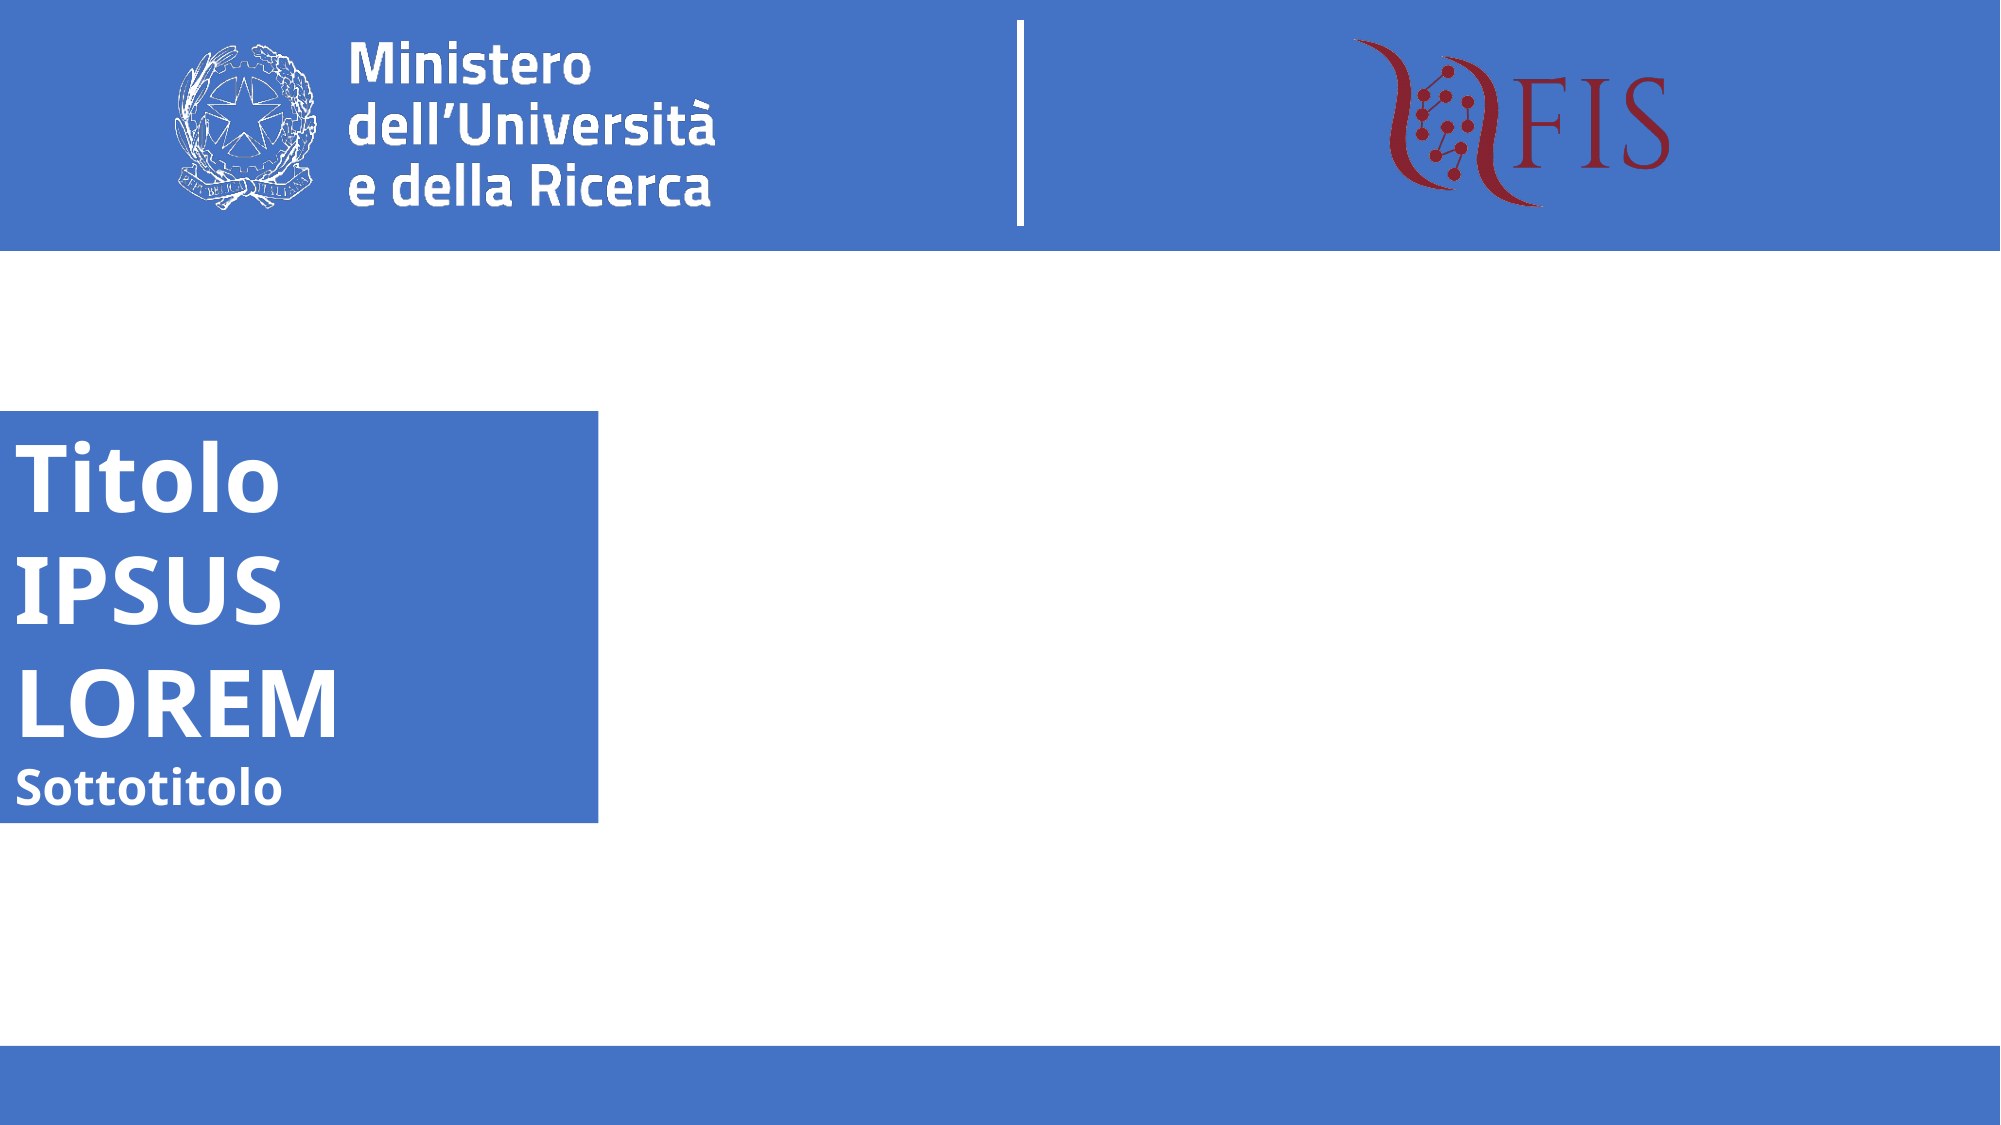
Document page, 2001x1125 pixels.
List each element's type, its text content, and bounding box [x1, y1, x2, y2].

picture [175, 41, 715, 210]
text_box [0, 0, 2000, 252]
picture [1353, 39, 1669, 207]
text_box Titolo IPSUS LOREM Sottotitolo [0, 411, 599, 824]
text_box [0, 1045, 2000, 1125]
